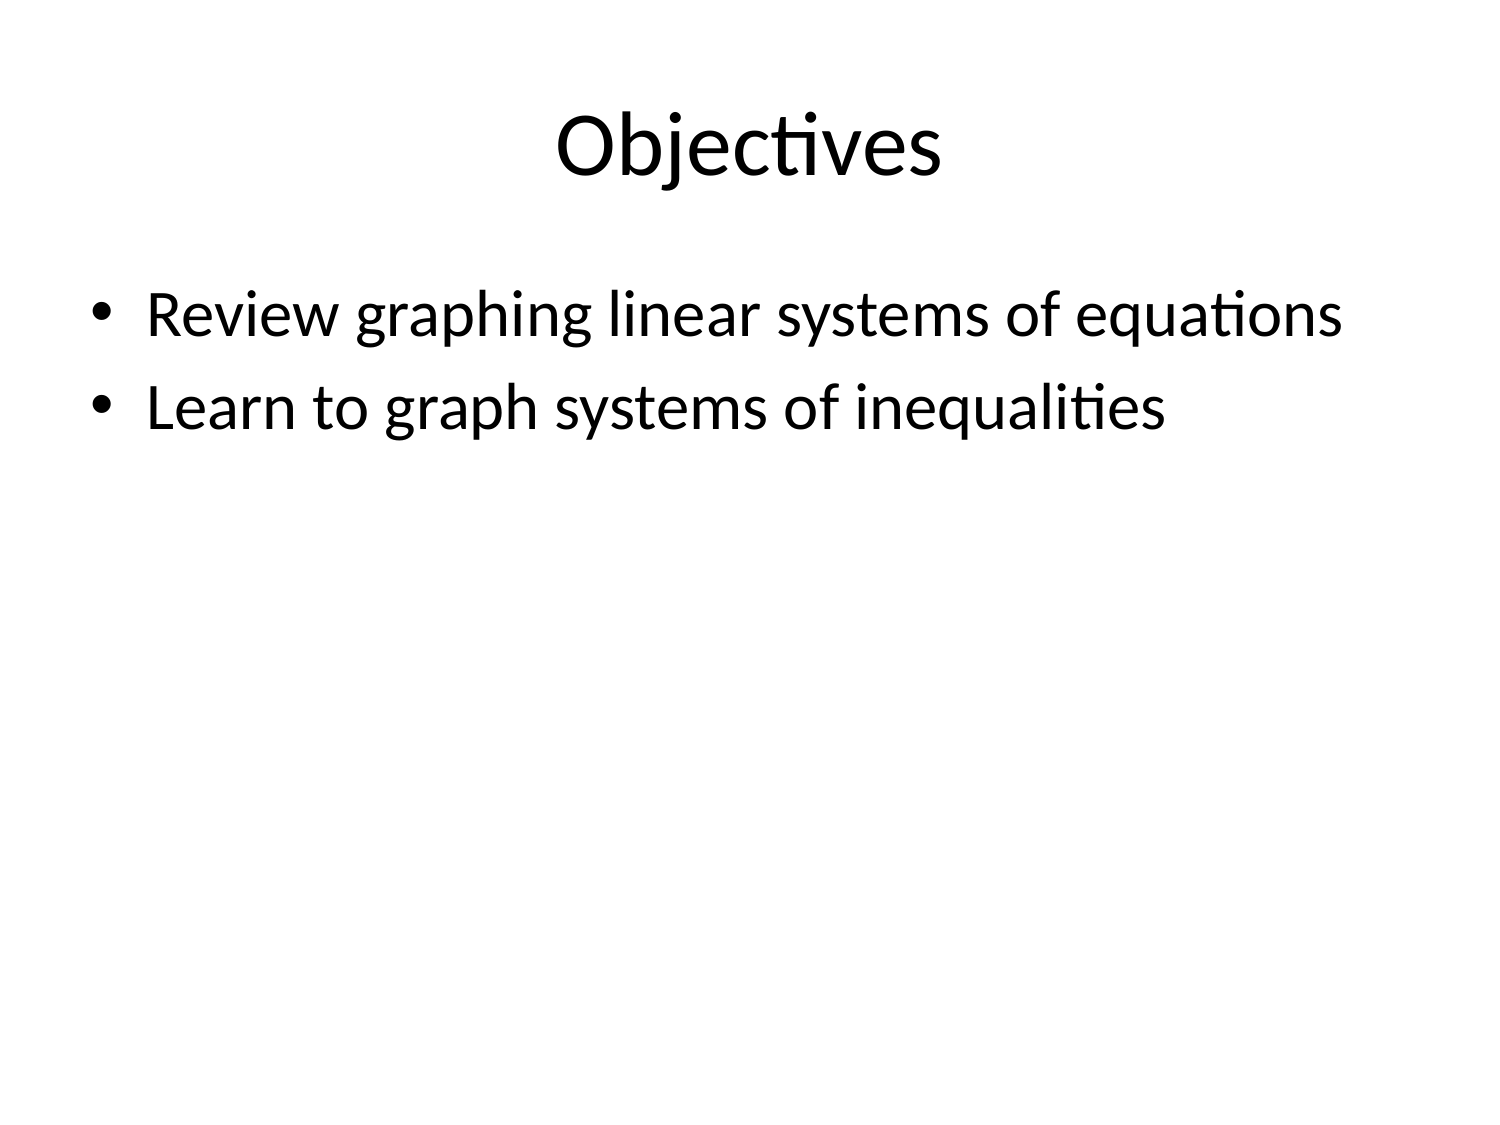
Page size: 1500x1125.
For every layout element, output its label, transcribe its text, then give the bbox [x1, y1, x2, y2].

list Review graphing linear systems of equations Learn to graph systems of inequalities [75, 262, 1425, 1005]
title Objectives [75, 45, 1425, 233]
